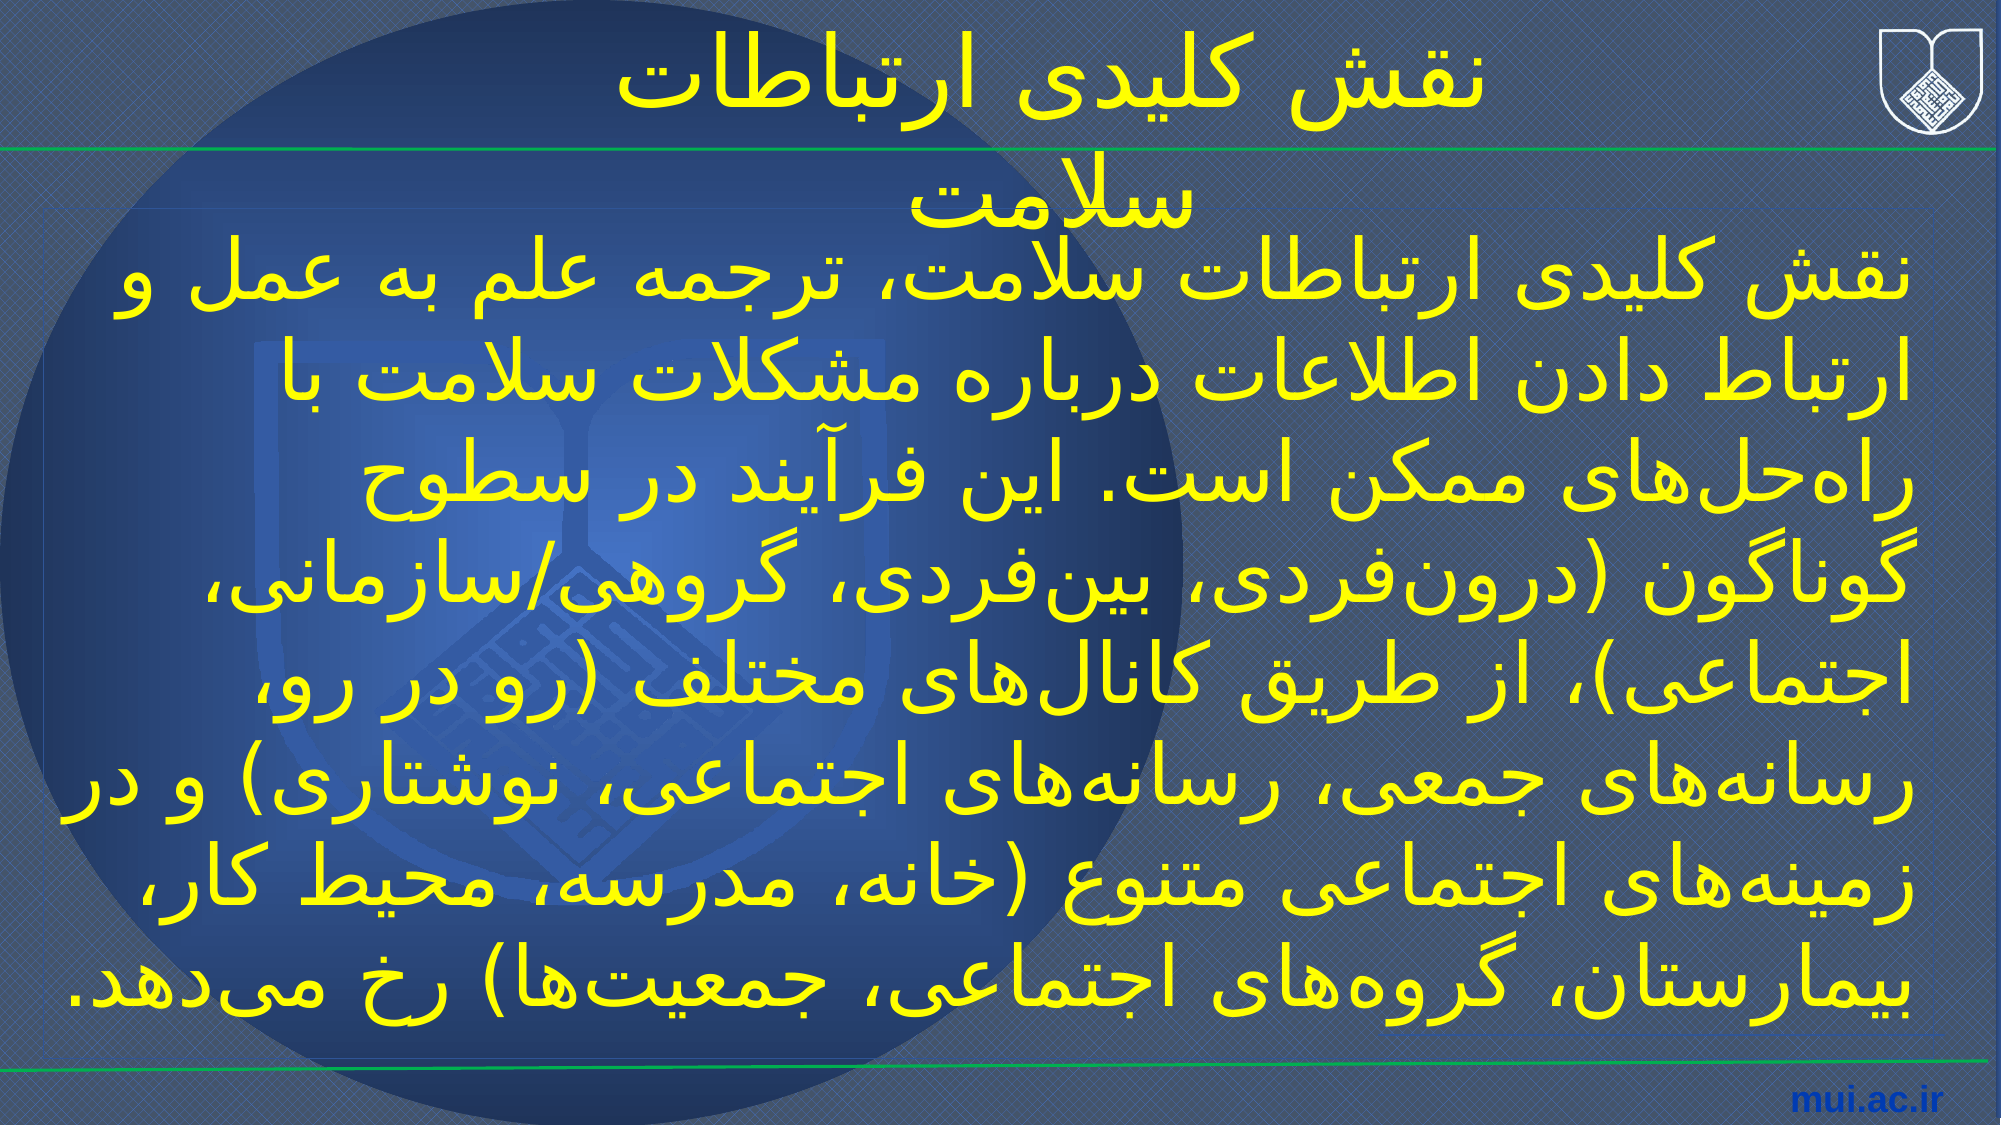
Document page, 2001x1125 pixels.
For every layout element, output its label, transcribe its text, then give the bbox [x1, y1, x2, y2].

picture [1874, 0, 1988, 138]
list نقش کلیدی ارتباطات سلامت، ترجمه علم به عمل و ارتباط دادن اطلاعات درباره مشکلات سلامت با راه‌حل‌های ممکن است. این فرآیند در سطوح گوناگون (درون‌فردی، بین‌فردی، گروهی/سازمانی، اجتماعی)، از طریق کانال‌های مختلف (رو در رو، رسانه‌های جمعی، رسانه‌های اجتماعی، نوشتاری) و در زمینه‌های اجتماعی متنوع (خانه، مدرسه، محیط کار، بیمارستان، گروه‌های اجتماعی، جمعیت‌ها) رخ می‌دهد. [43, 208, 1934, 1059]
text_box نقش کلیدی ارتباطات سلامت [456, 0, 1650, 117]
